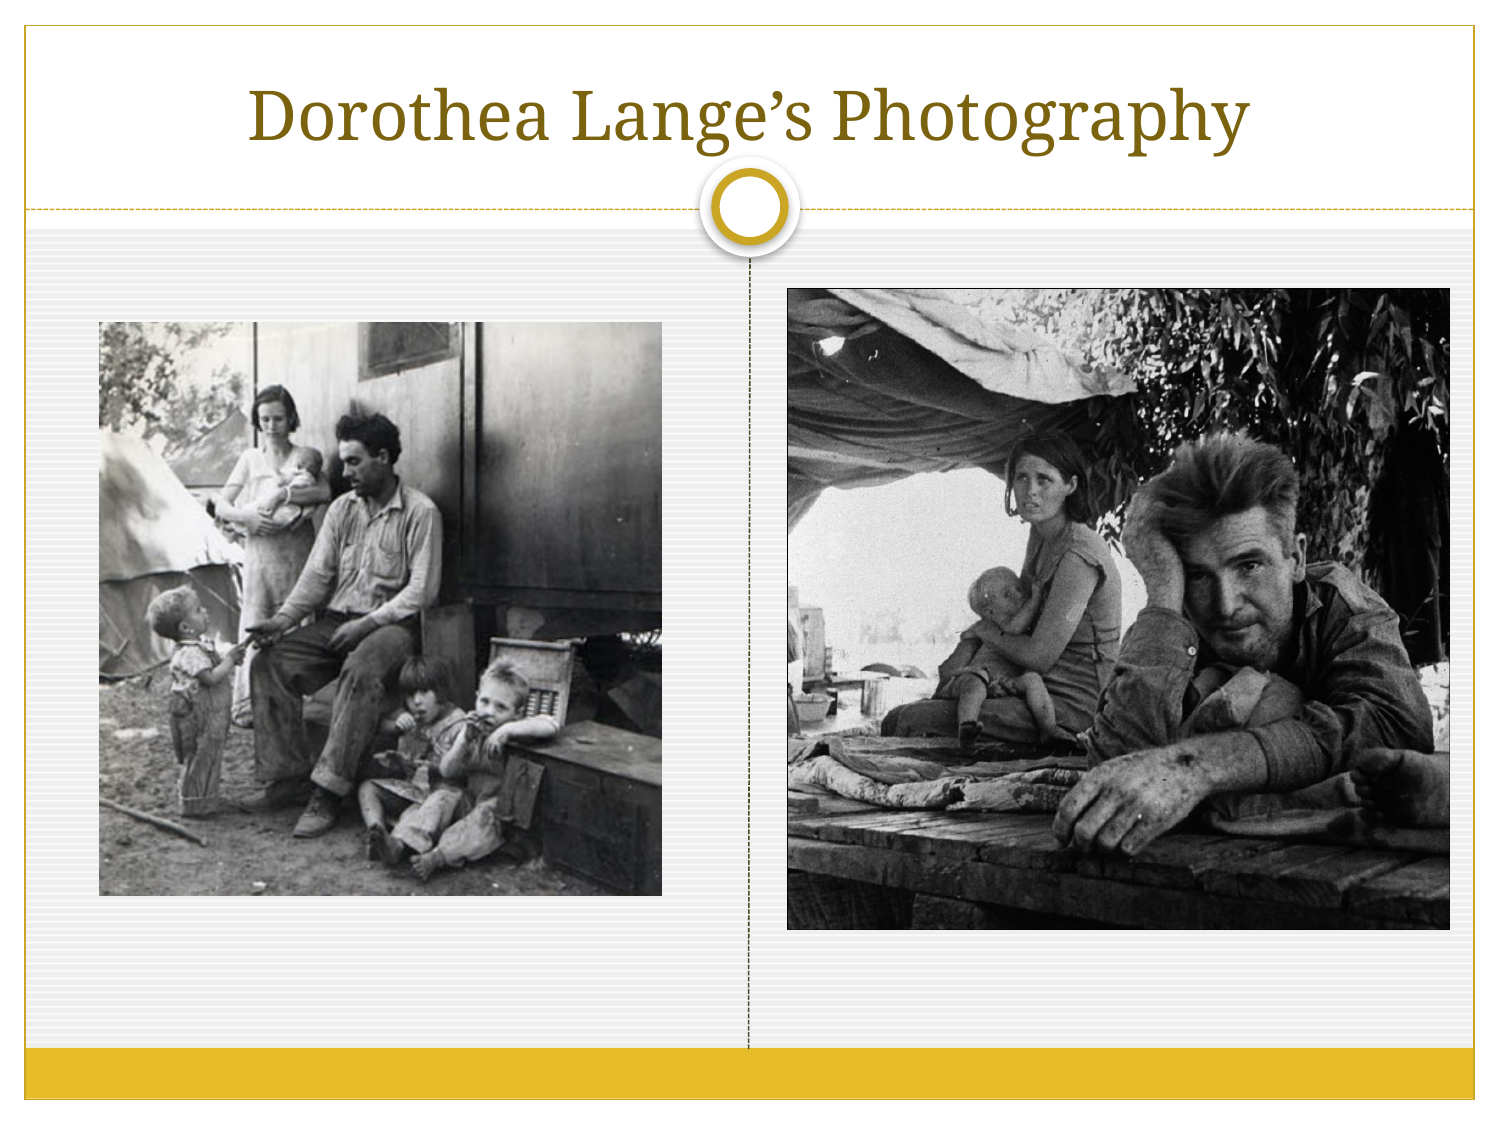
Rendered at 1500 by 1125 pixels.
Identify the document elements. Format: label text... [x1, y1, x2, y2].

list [787, 288, 1451, 930]
title Dorothea Lange’s Photography [49, 37, 1450, 162]
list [99, 321, 663, 896]
